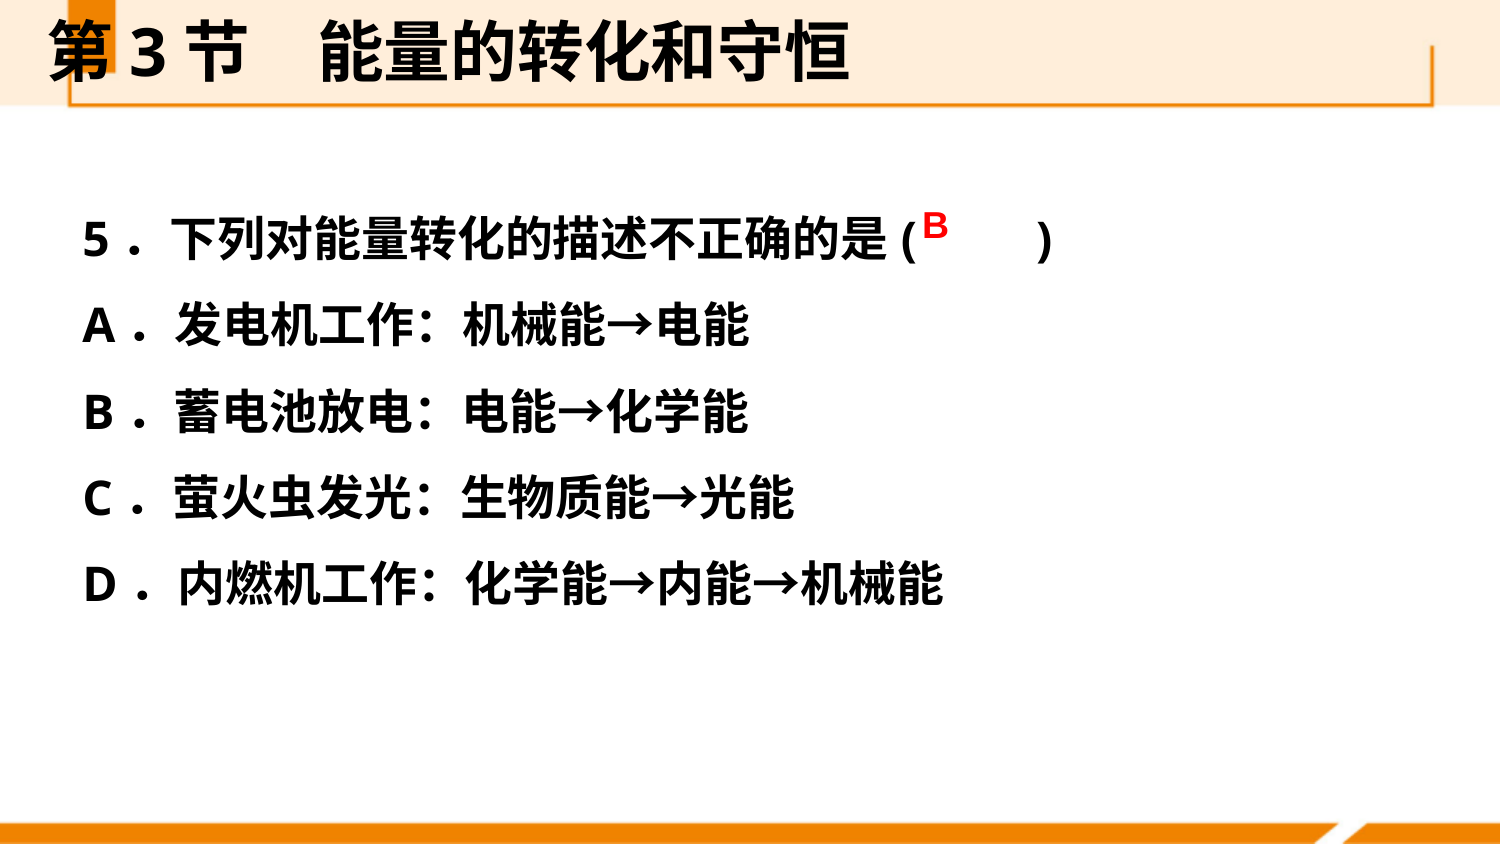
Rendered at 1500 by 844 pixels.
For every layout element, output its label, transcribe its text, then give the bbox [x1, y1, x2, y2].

text_box 5．下列对能量转化的描述不正确的是( ) A．发电机工作：机械能→电能 B．蓄电池放电：电能→化学能 C．萤火虫发光：生物质能→光能 D．内燃机工作：化学能→内能→机械能 [71, 174, 1393, 617]
text_box B [910, 195, 961, 252]
text_box 第3节 能量的转化和守恒 [35, 3, 863, 96]
picture [0, 0, 1500, 844]
